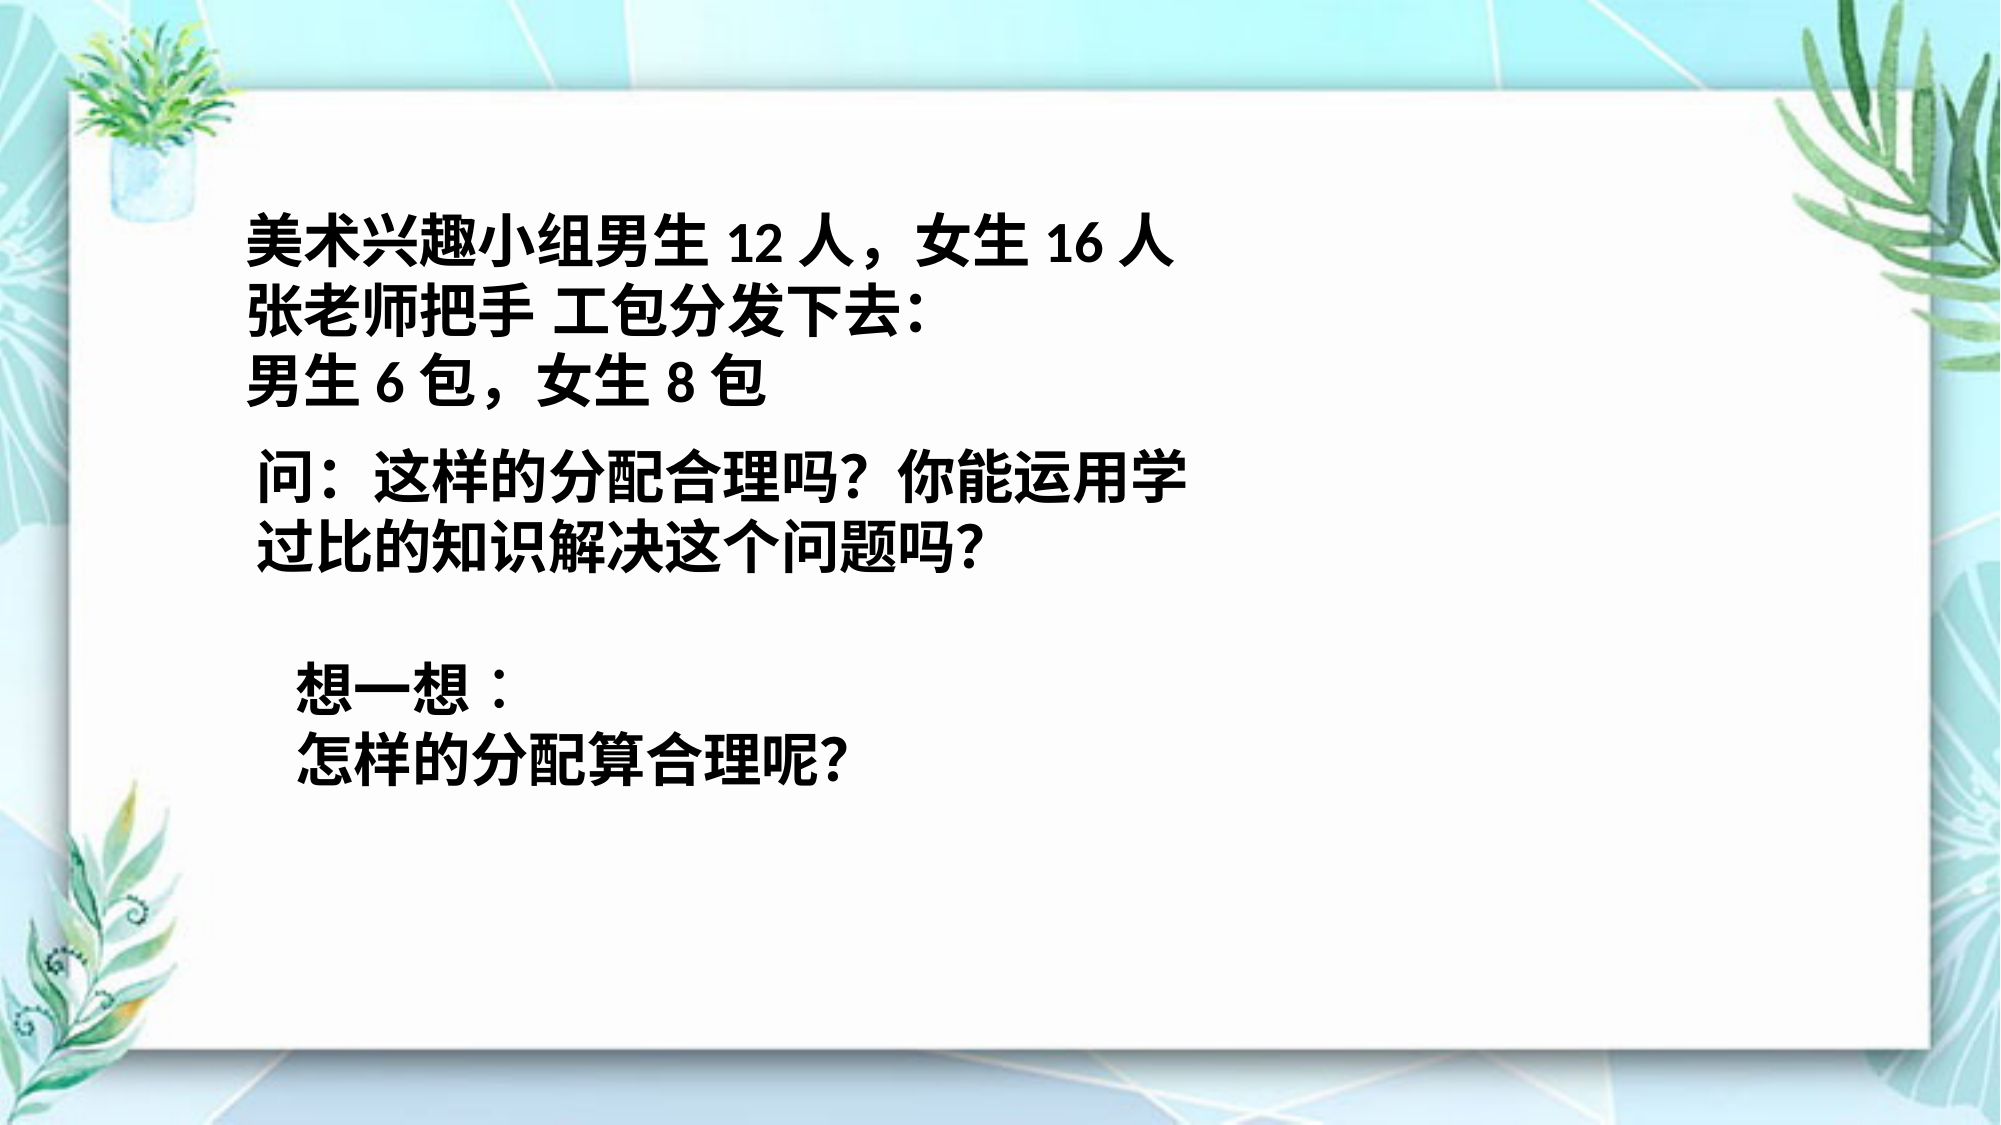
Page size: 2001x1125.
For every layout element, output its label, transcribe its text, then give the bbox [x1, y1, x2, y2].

picture [0, 0, 2001, 1125]
text_box 美术兴趣小组男生12人，女生16人 张老师把手 工包分发下去： 男生6包，女生8包 [230, 196, 1813, 491]
text_box 问：这样的分配合理吗？你能运用学过比的知识解决这个问题吗？ [242, 432, 1239, 588]
text_box 想一想︰ 怎样的分配算合理呢？ [281, 645, 894, 845]
